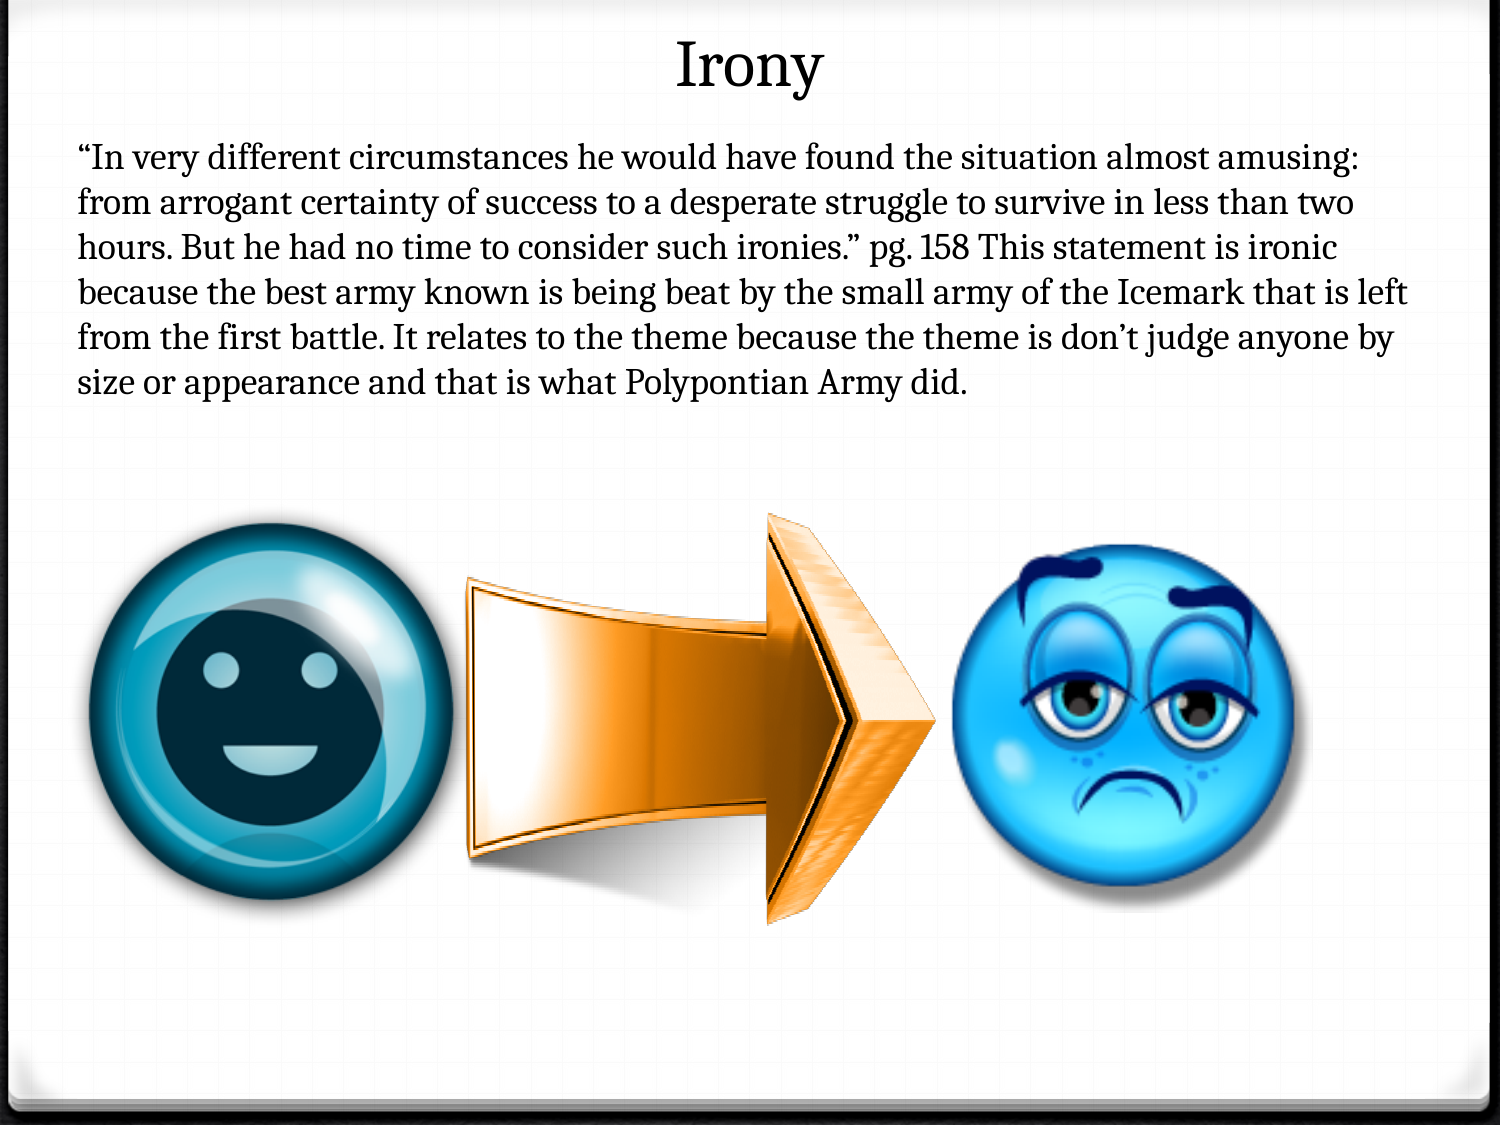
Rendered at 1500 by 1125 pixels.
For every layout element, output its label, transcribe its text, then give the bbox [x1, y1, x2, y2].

picture [0, 0, 1500, 1125]
text_box Irony [62, 12, 1438, 108]
text_box “In very different circumstances he would have found the situation almost amusing: from arrogant certainty of success to a desperate struggle to survive in less than two hours. But he had no time to consider such ironies.” pg. 158 This statement is ironic because the best army known is being beat by the small army of the Icemark that is left from the first battle. It relates to the theme because the theme is don’t judge anyone by size or appearance and that is what Polypontian Army did. [62, 124, 1438, 410]
